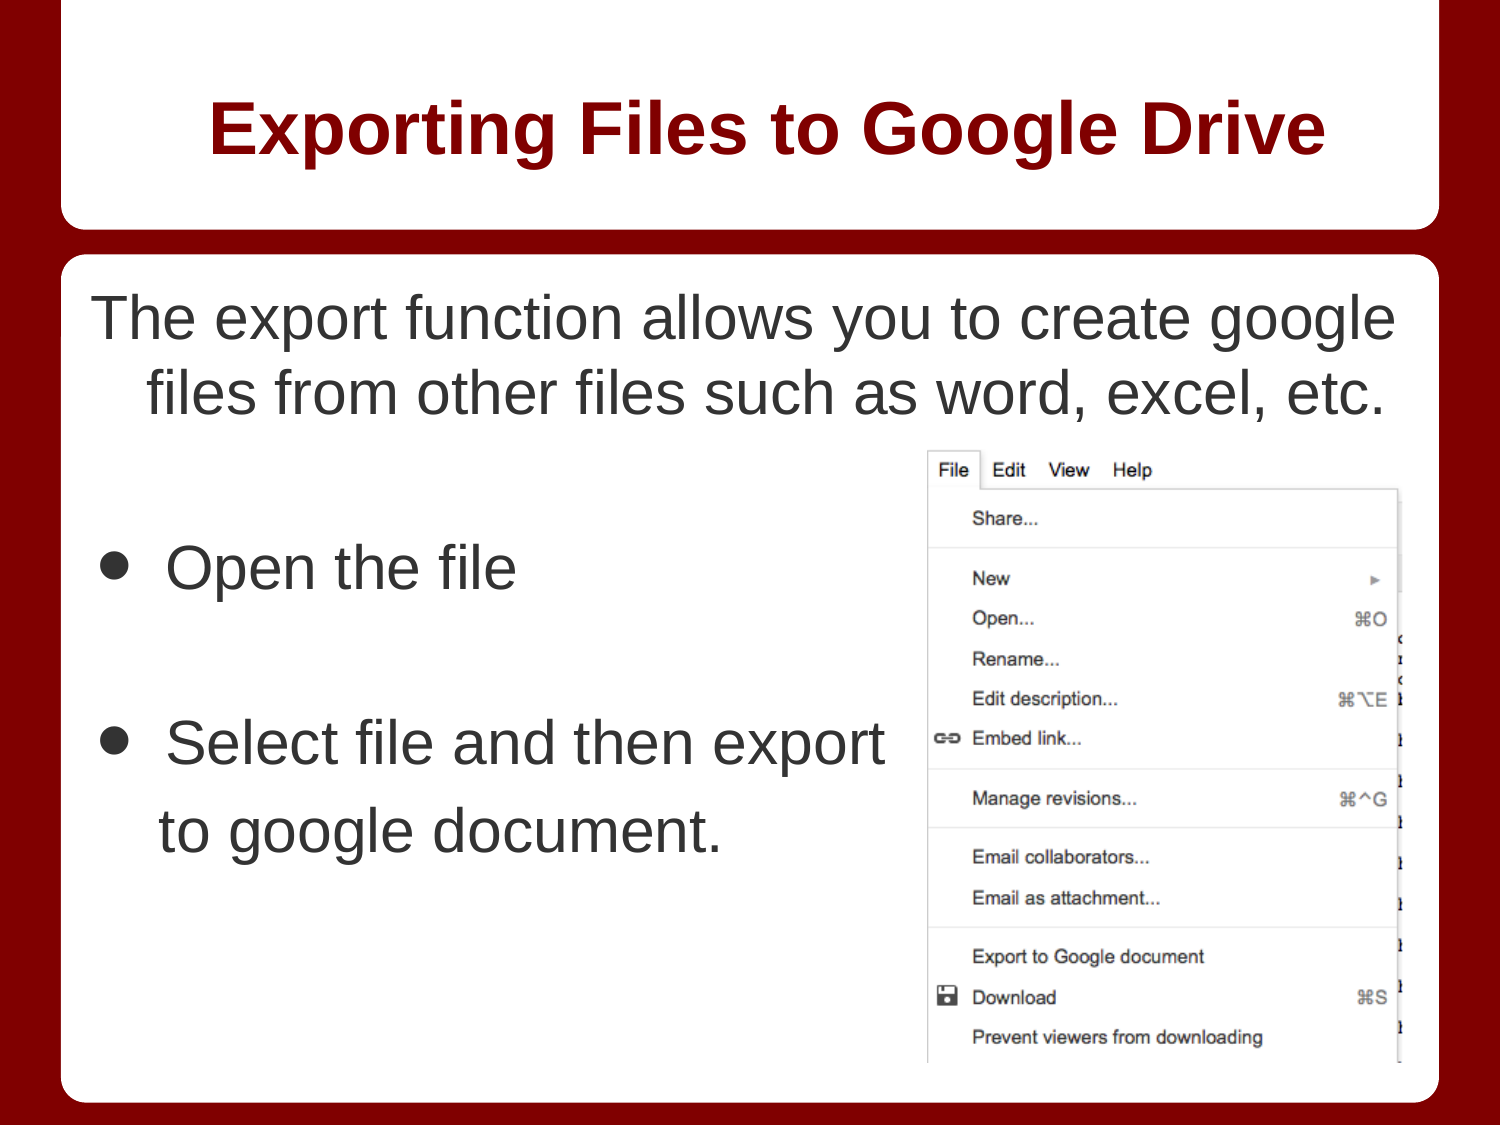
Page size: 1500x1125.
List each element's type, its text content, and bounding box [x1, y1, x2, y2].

list The export function allows you to create google files from other files such as word, excel, etc. Open the file Select file and then export to google document. [75, 262, 1425, 931]
text_box [927, 449, 1403, 1063]
title Exporting Files to Google Drive [75, 15, 1425, 234]
